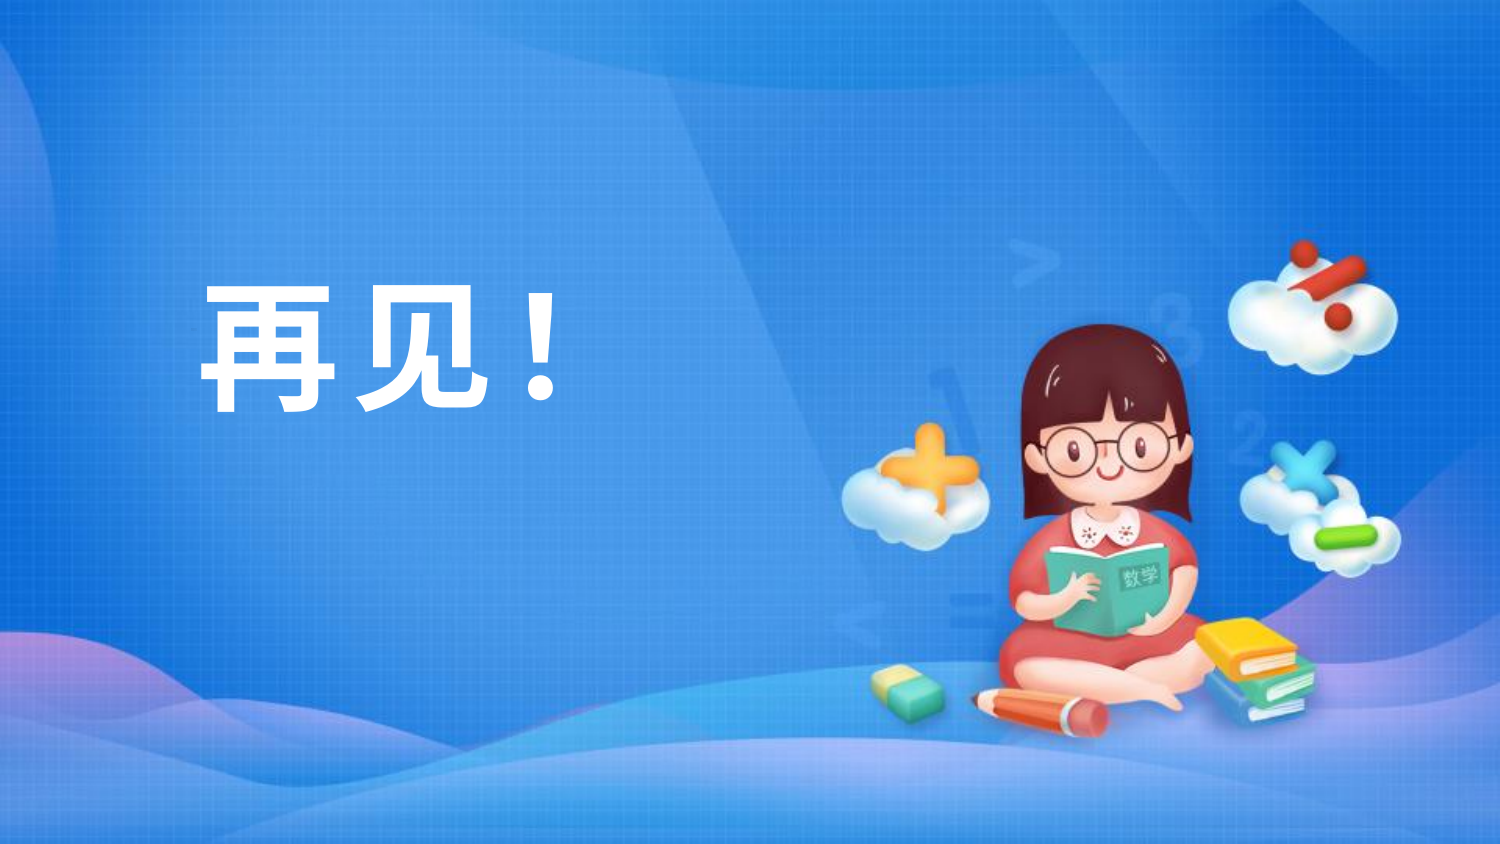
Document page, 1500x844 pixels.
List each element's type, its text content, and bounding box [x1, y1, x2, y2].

text_box 再见！ [191, 255, 682, 425]
picture [0, 0, 1500, 844]
